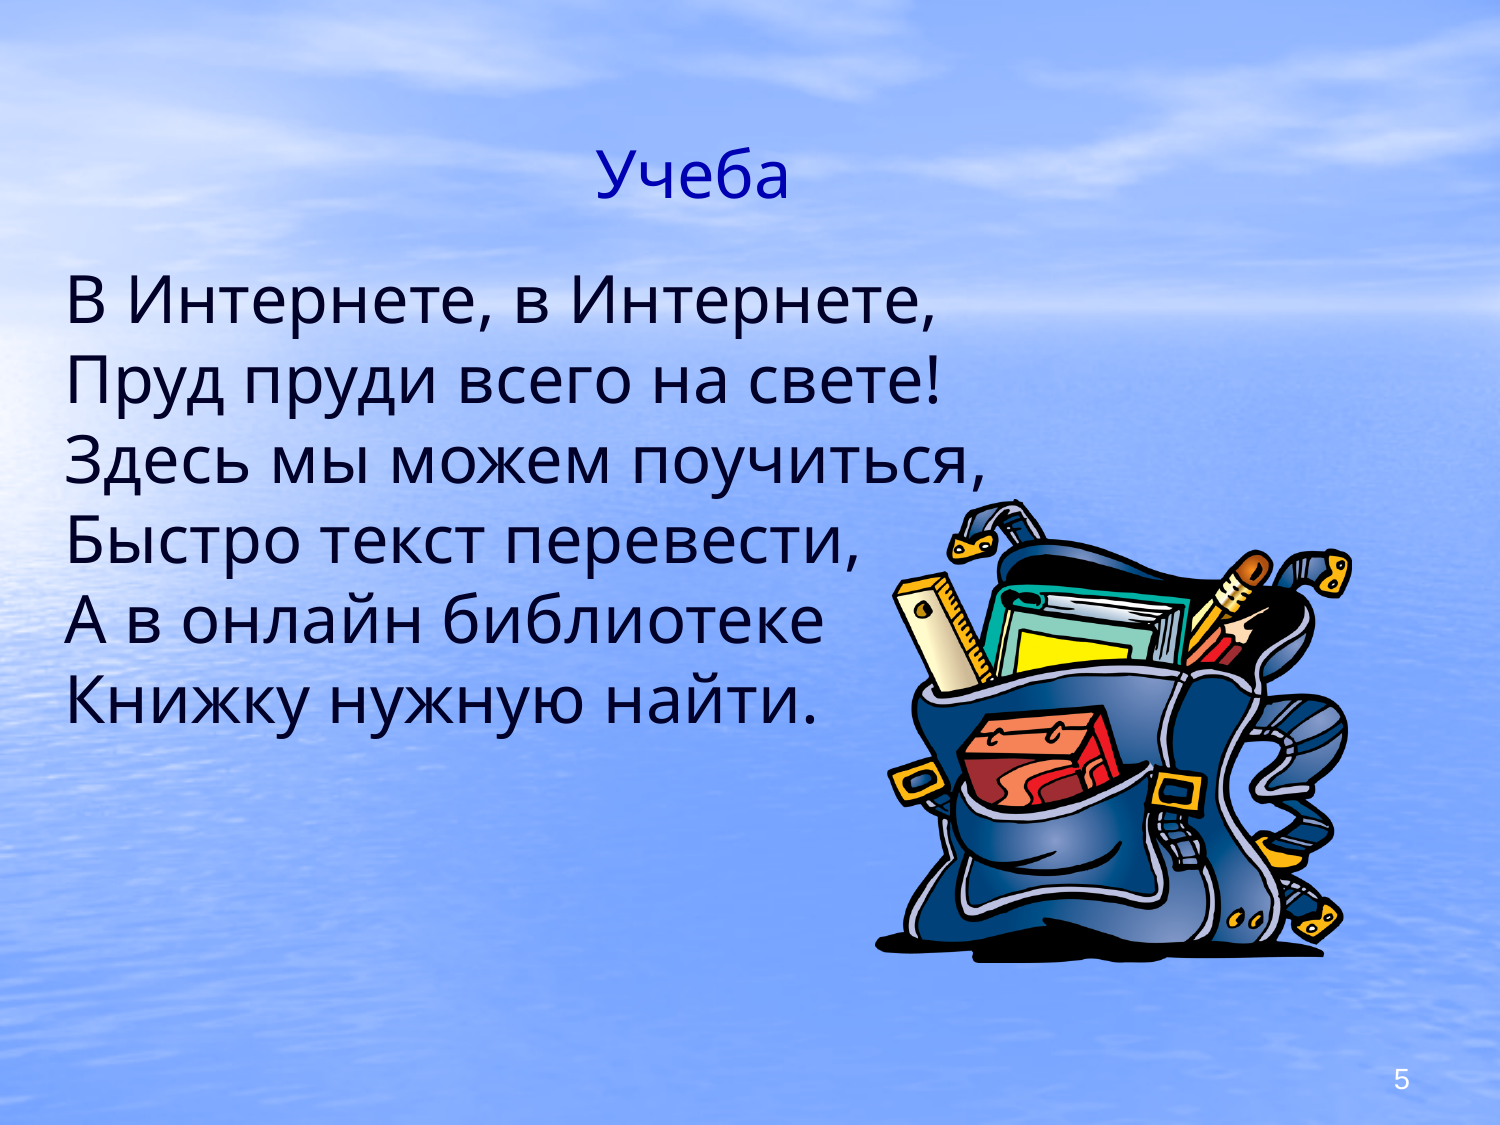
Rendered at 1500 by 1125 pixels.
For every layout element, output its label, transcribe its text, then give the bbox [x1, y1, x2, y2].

picture [874, 499, 1352, 963]
text_box Учеба [581, 124, 808, 220]
slide_number 5 [1074, 1024, 1426, 1103]
text_box В Интернете, в Интернете, Пруд пруди всего на свете! Здесь мы можем поучиться, Быстро текст перевести, А в онлайн библиотеке Книжку нужную найти. [49, 249, 1100, 745]
